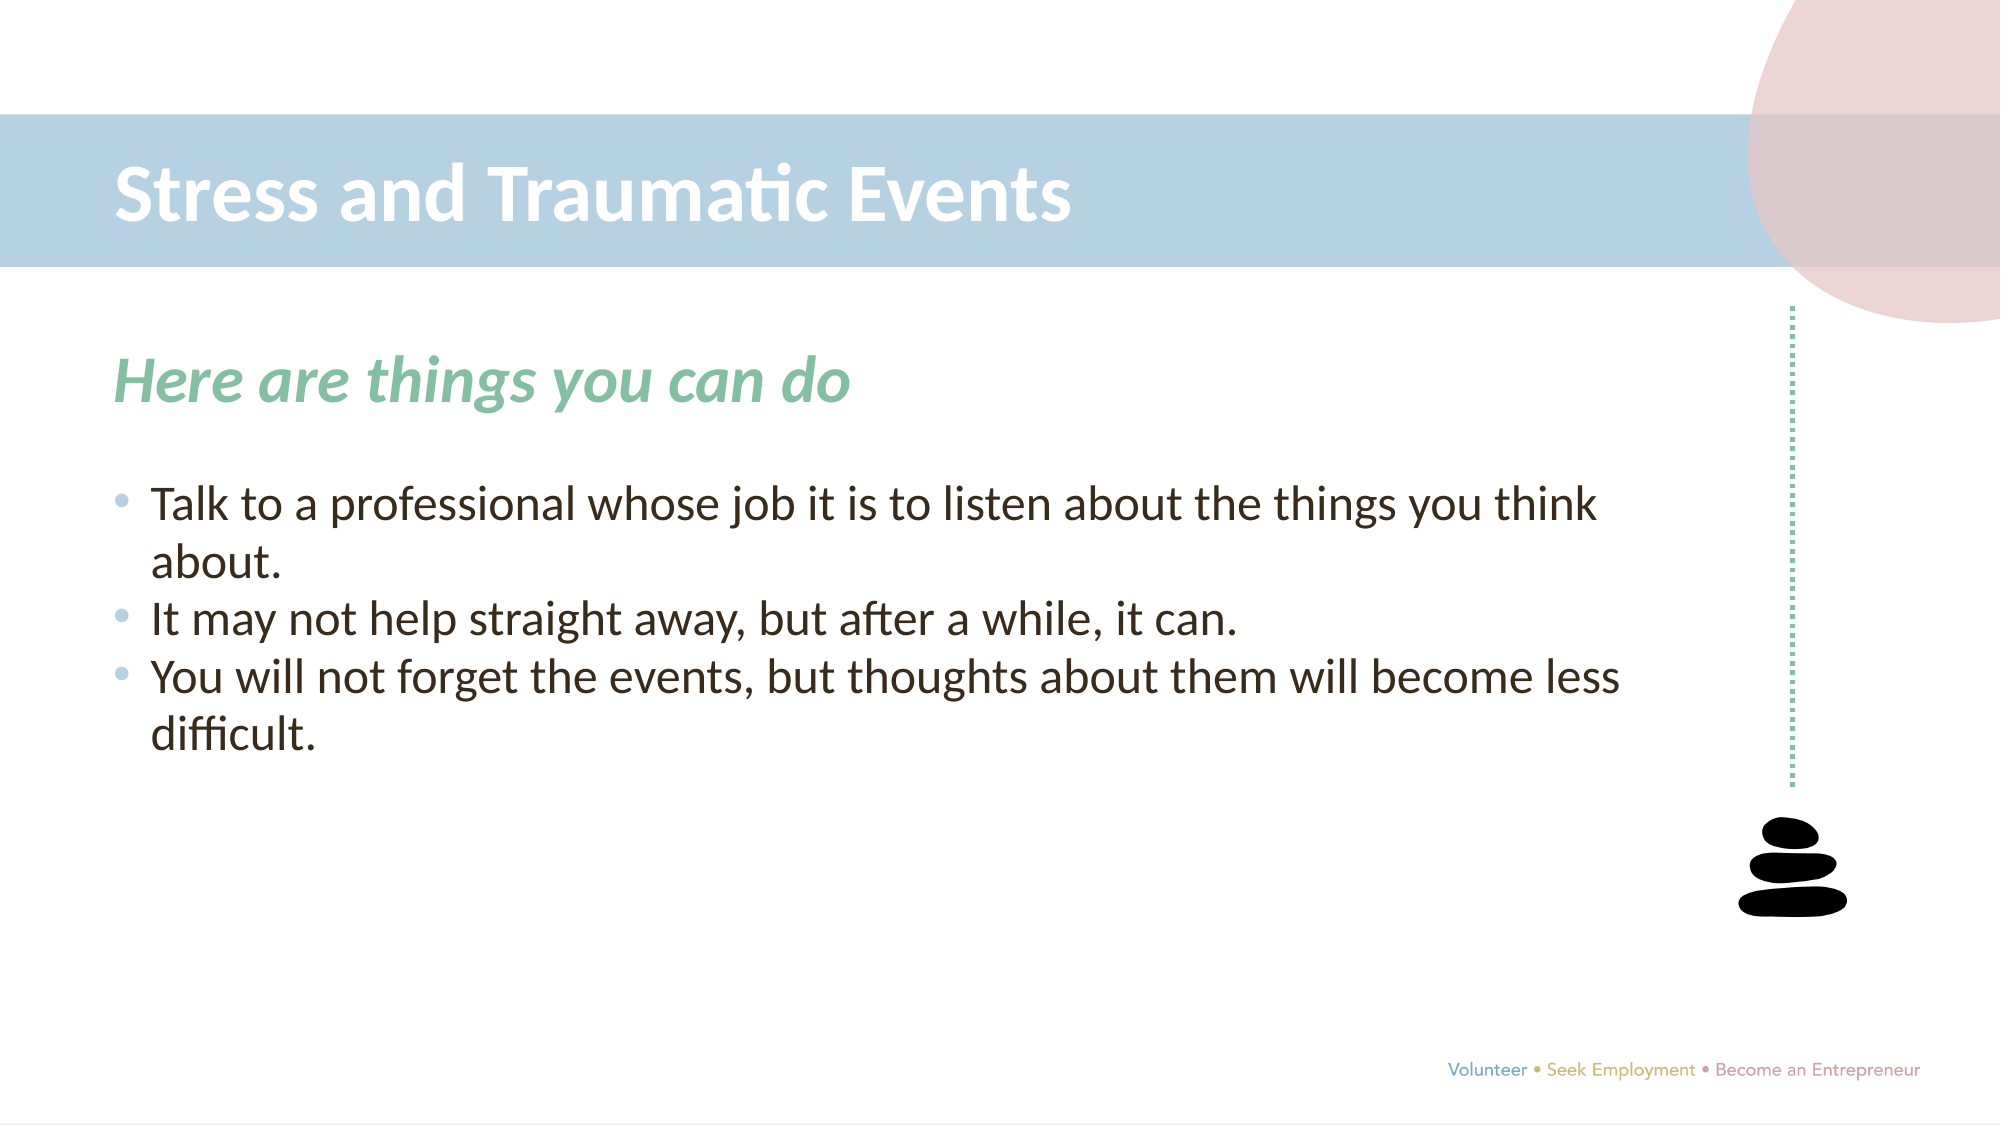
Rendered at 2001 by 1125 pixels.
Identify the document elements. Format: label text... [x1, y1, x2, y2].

picture [1418, 1046, 1971, 1103]
text_box Stress and Traumatic Events [99, 147, 1312, 290]
text_box [0, 113, 1792, 268]
text_box [1747, 0, 2000, 323]
text_box Here are things you can do Talk to a professional whose job it is to listen about the things you think about. It may not help straight away, but after a while, it can. You will not forget the events, but thoughts about them will become less difficult. [98, 350, 1661, 975]
picture [1717, 791, 1868, 942]
